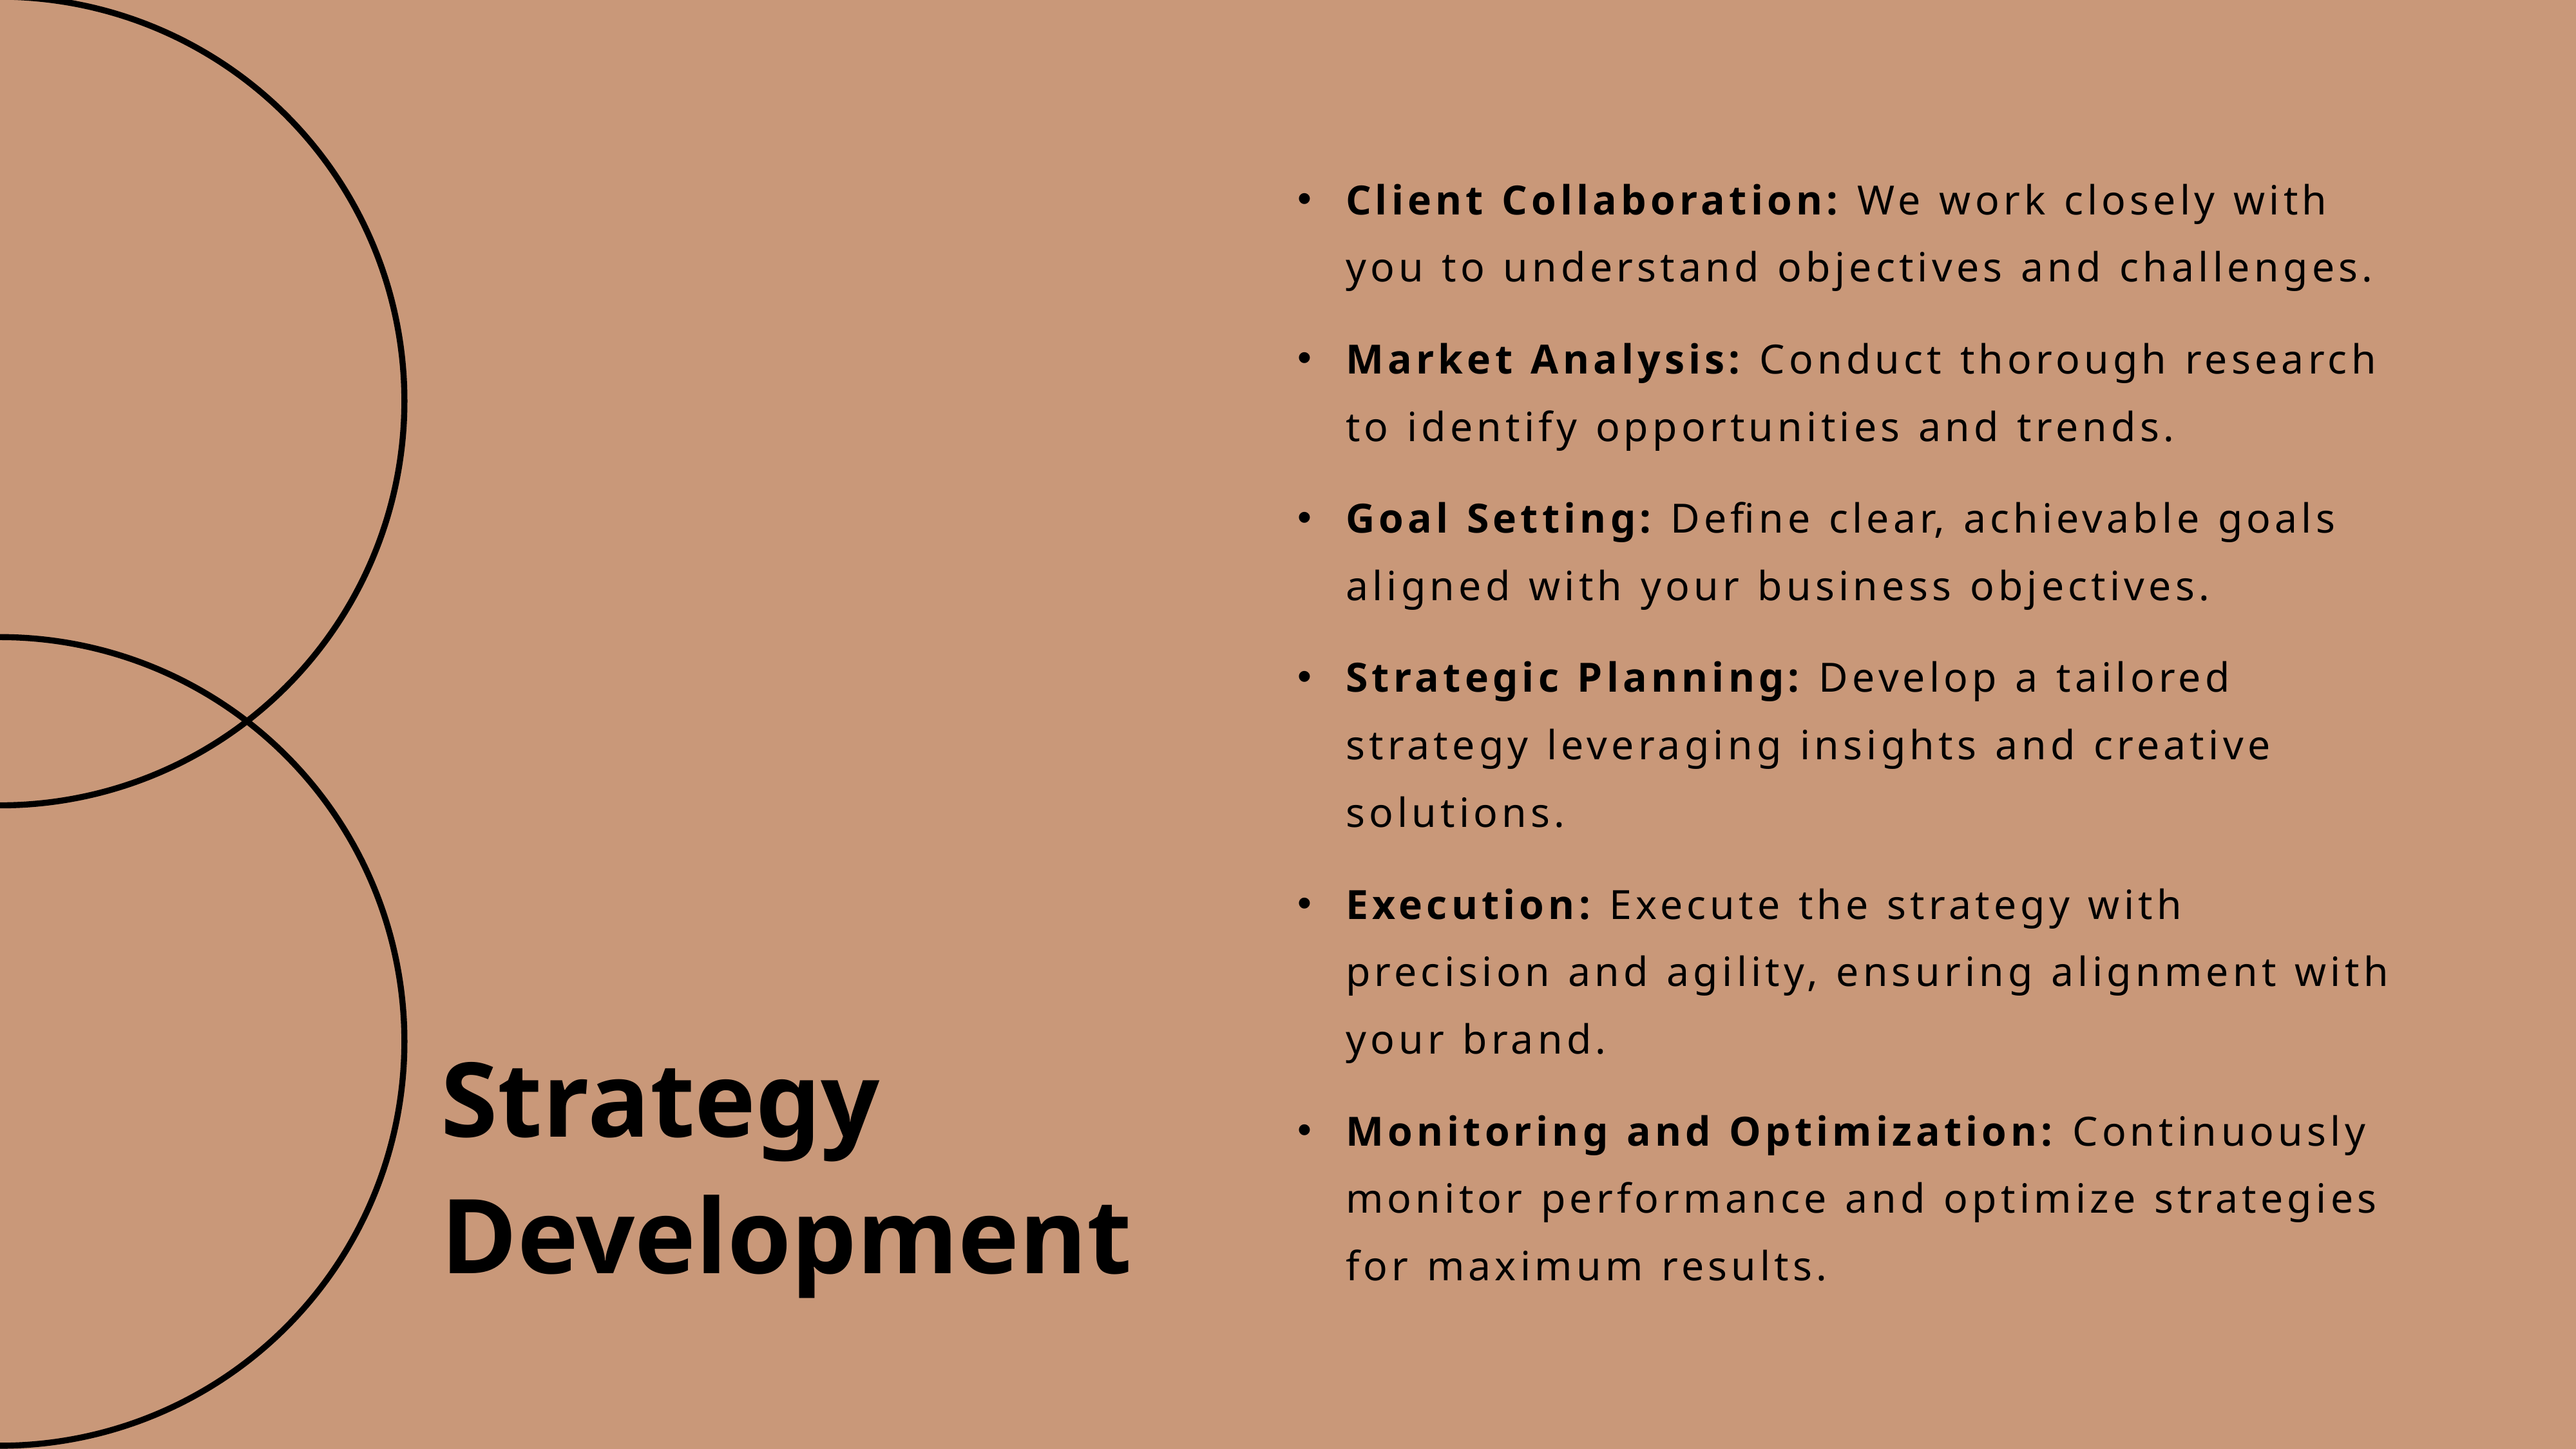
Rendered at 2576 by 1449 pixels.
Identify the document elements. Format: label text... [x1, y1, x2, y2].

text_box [0, 0, 405, 1446]
text_box Strategy Development [431, 1016, 1158, 1299]
text_box Client Collaboration: We work closely with you to understand objectives and challenges. Market Analysis: Conduct thorough research to identify opportunities and trends. Goal Setting: Define clear, achievable goals aligned with your business objectives. Strategic Planning: Develop a tailored strategy leveraging insights and creative solutions. Execution: Execute the strategy with precision and agility, ensuring alignment with your brand. Monitoring and Optimization: Continuously monitor performance and optimize strategies for maximum results. [1288, 150, 2416, 1294]
